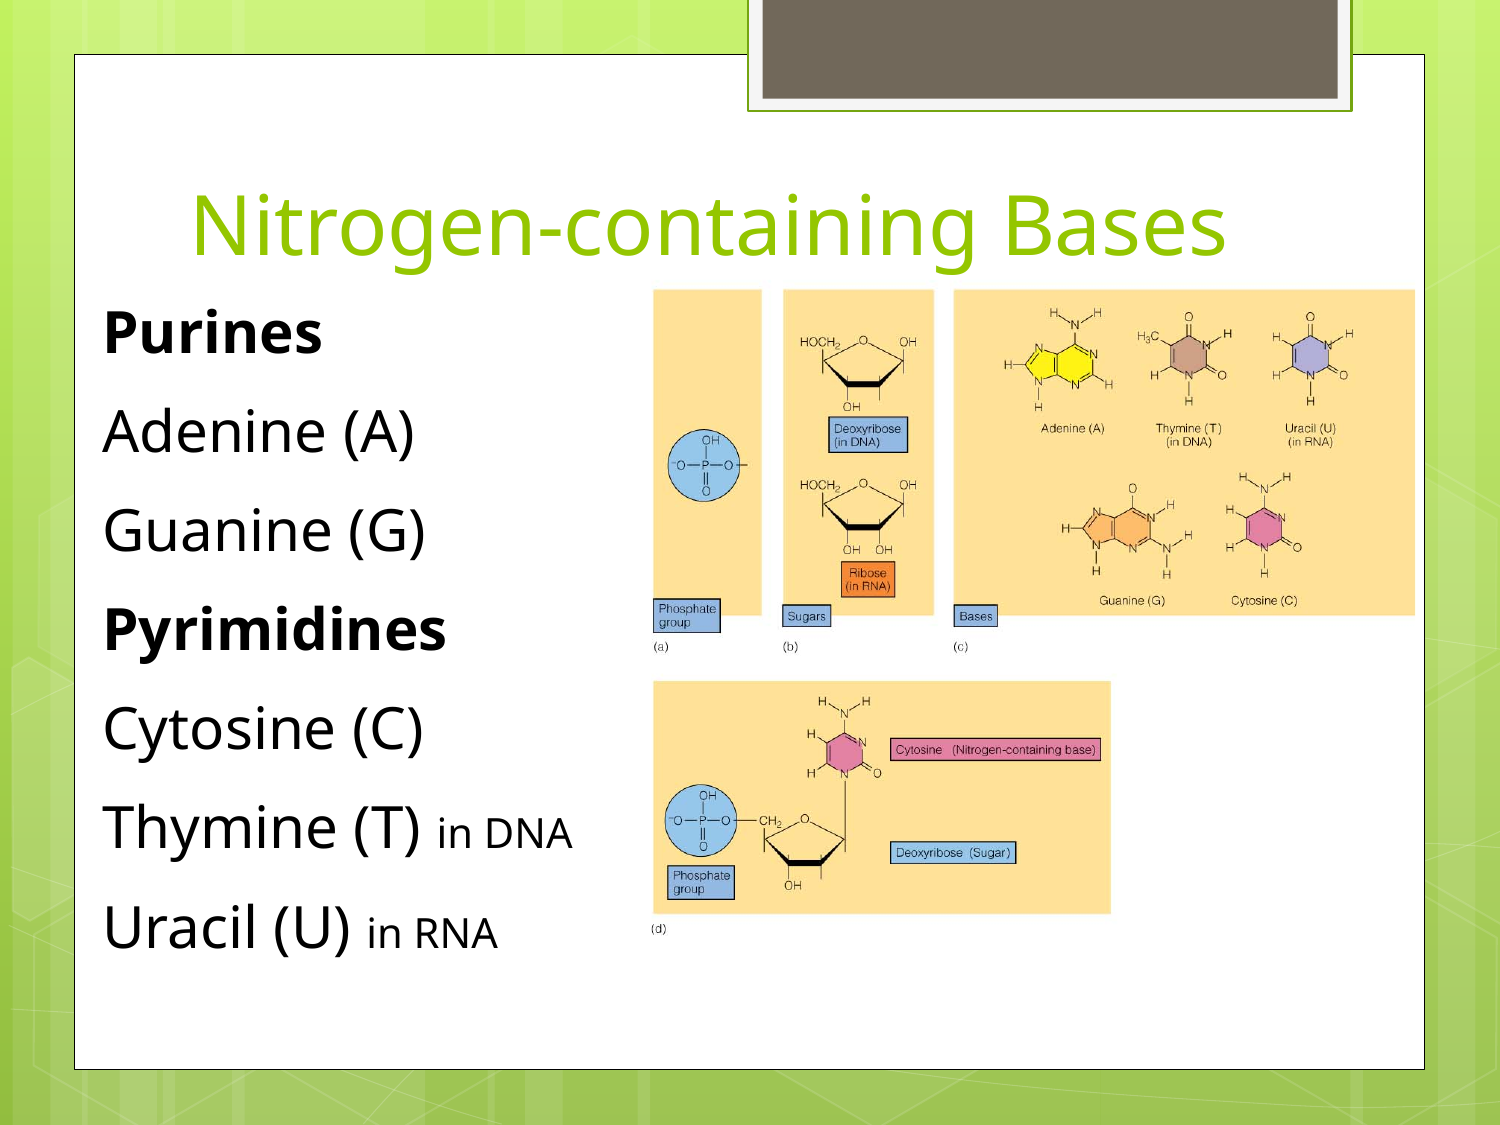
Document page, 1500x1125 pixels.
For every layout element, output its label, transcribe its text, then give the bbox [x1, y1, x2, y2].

title Nitrogen-containing Bases [174, 137, 1450, 280]
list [651, 274, 1417, 938]
text_box Purines Adenine (A) Guanine (G) Pyrimidines Cytosine (C) Thymine (T) in DNA Uracil (U) in RNA [87, 287, 675, 968]
